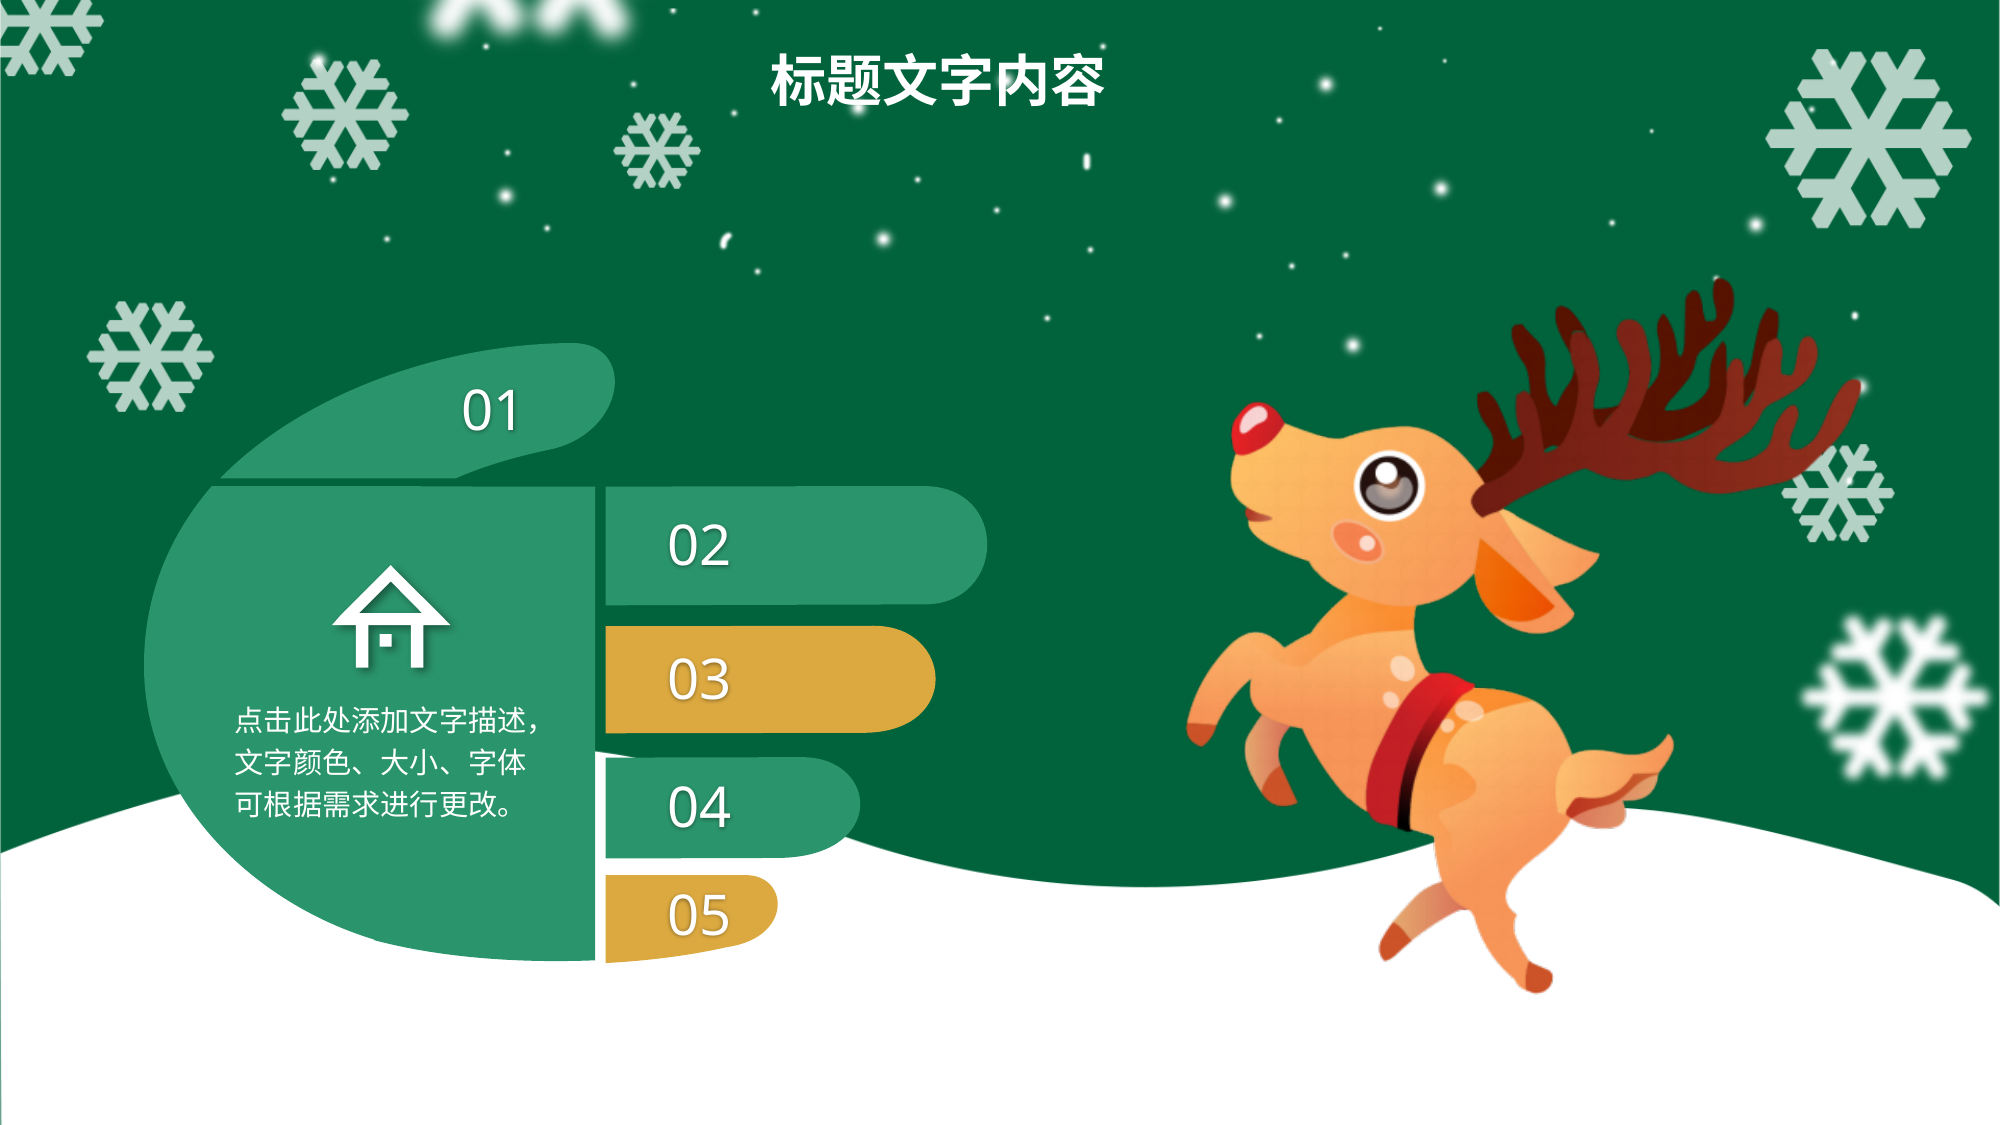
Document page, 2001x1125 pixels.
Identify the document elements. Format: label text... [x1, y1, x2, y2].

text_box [143, 343, 1011, 964]
picture [0, 0, 2000, 1125]
text_box 标题文字内容 [38, 37, 1839, 121]
